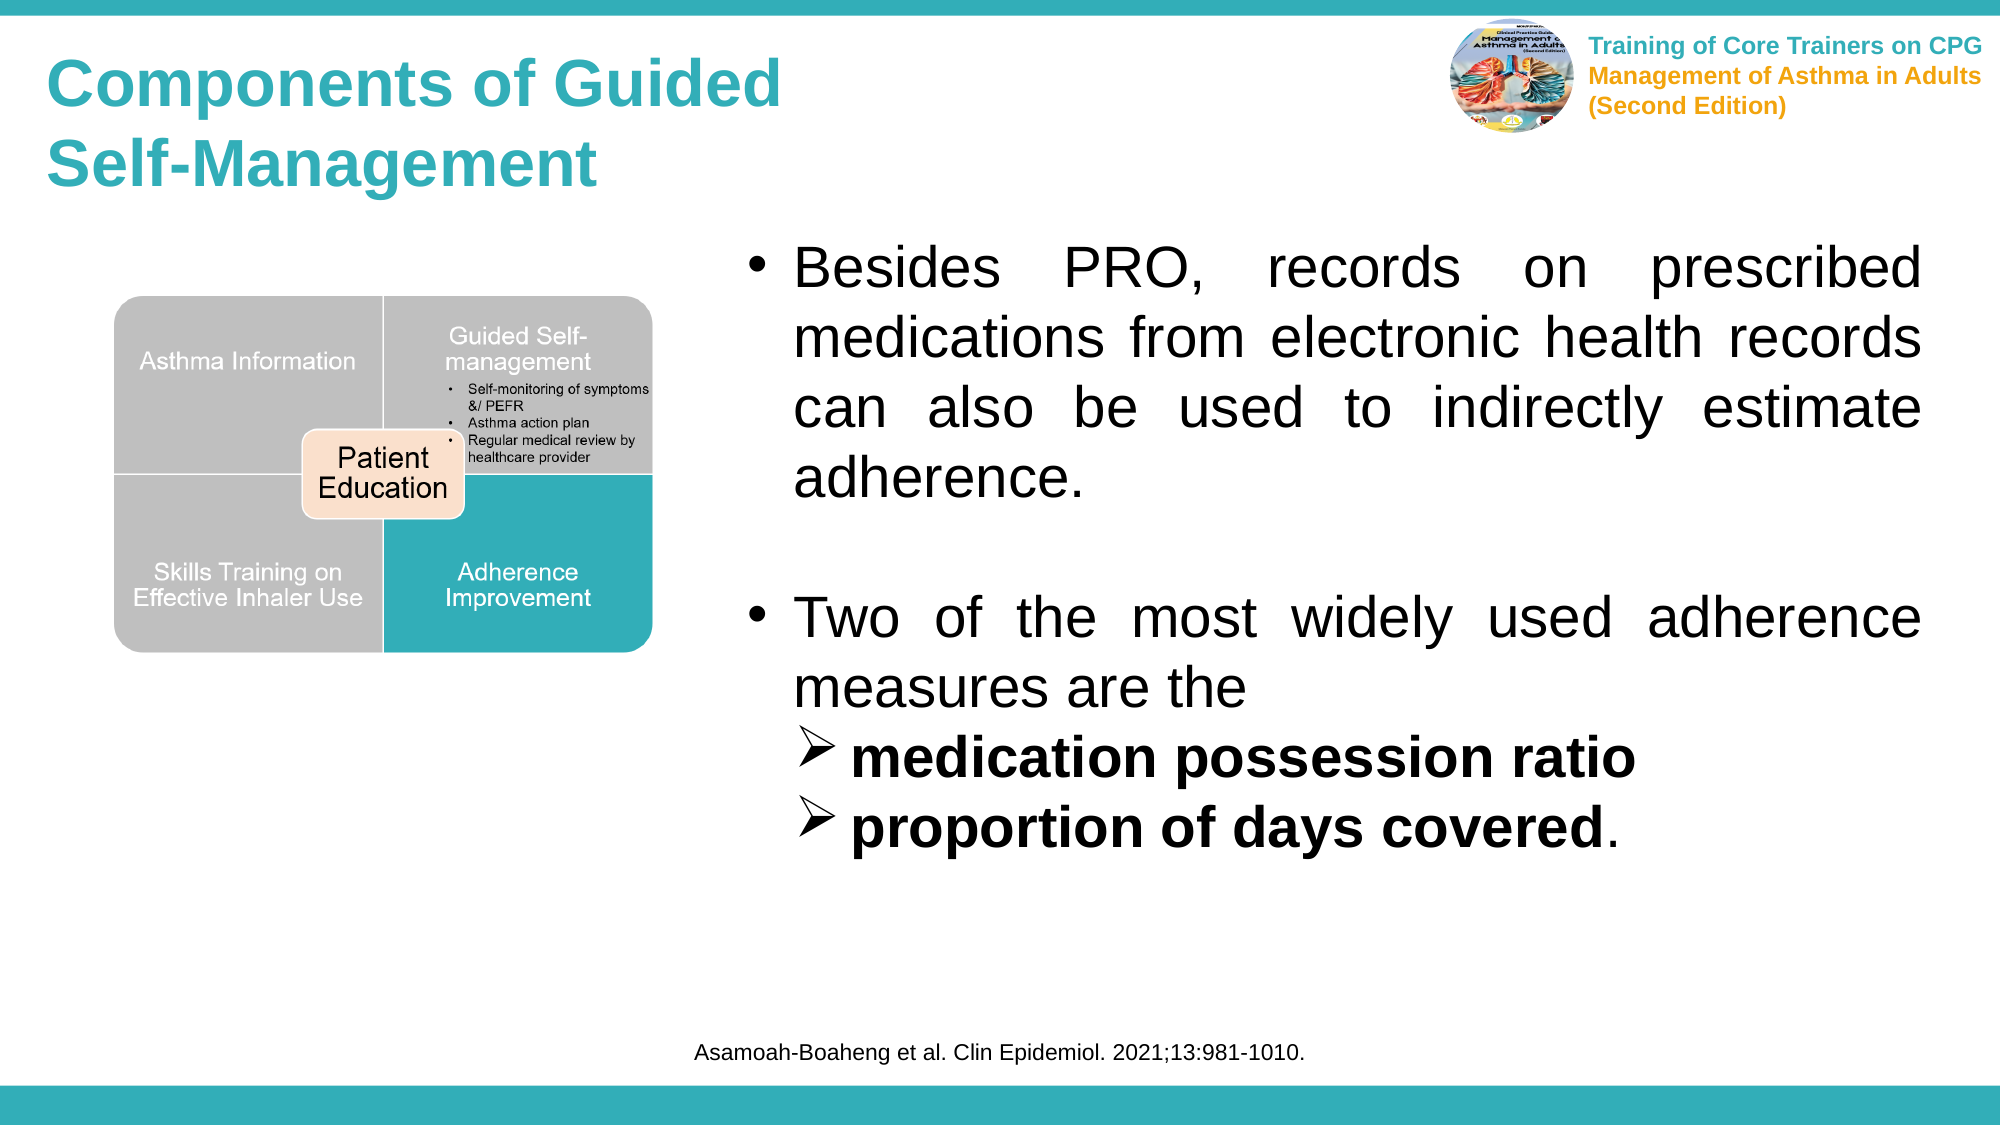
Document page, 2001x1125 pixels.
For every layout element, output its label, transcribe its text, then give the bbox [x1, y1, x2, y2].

picture [1472, 18, 1574, 119]
text_box Besides PRO, records on prescribed medications from electronic health records can also be used to indirectly estimate adherence. Two of the most widely used adherence measures are the medication possession ratio proportion of days covered. [732, 221, 1940, 867]
text_box Asamoah-Boaheng et al. Clin Epidemiol. 2021;13:981-1010. [516, 1030, 1483, 1073]
picture [105, 287, 661, 656]
text_box Components of Guided Self-Management [32, 32, 1552, 208]
